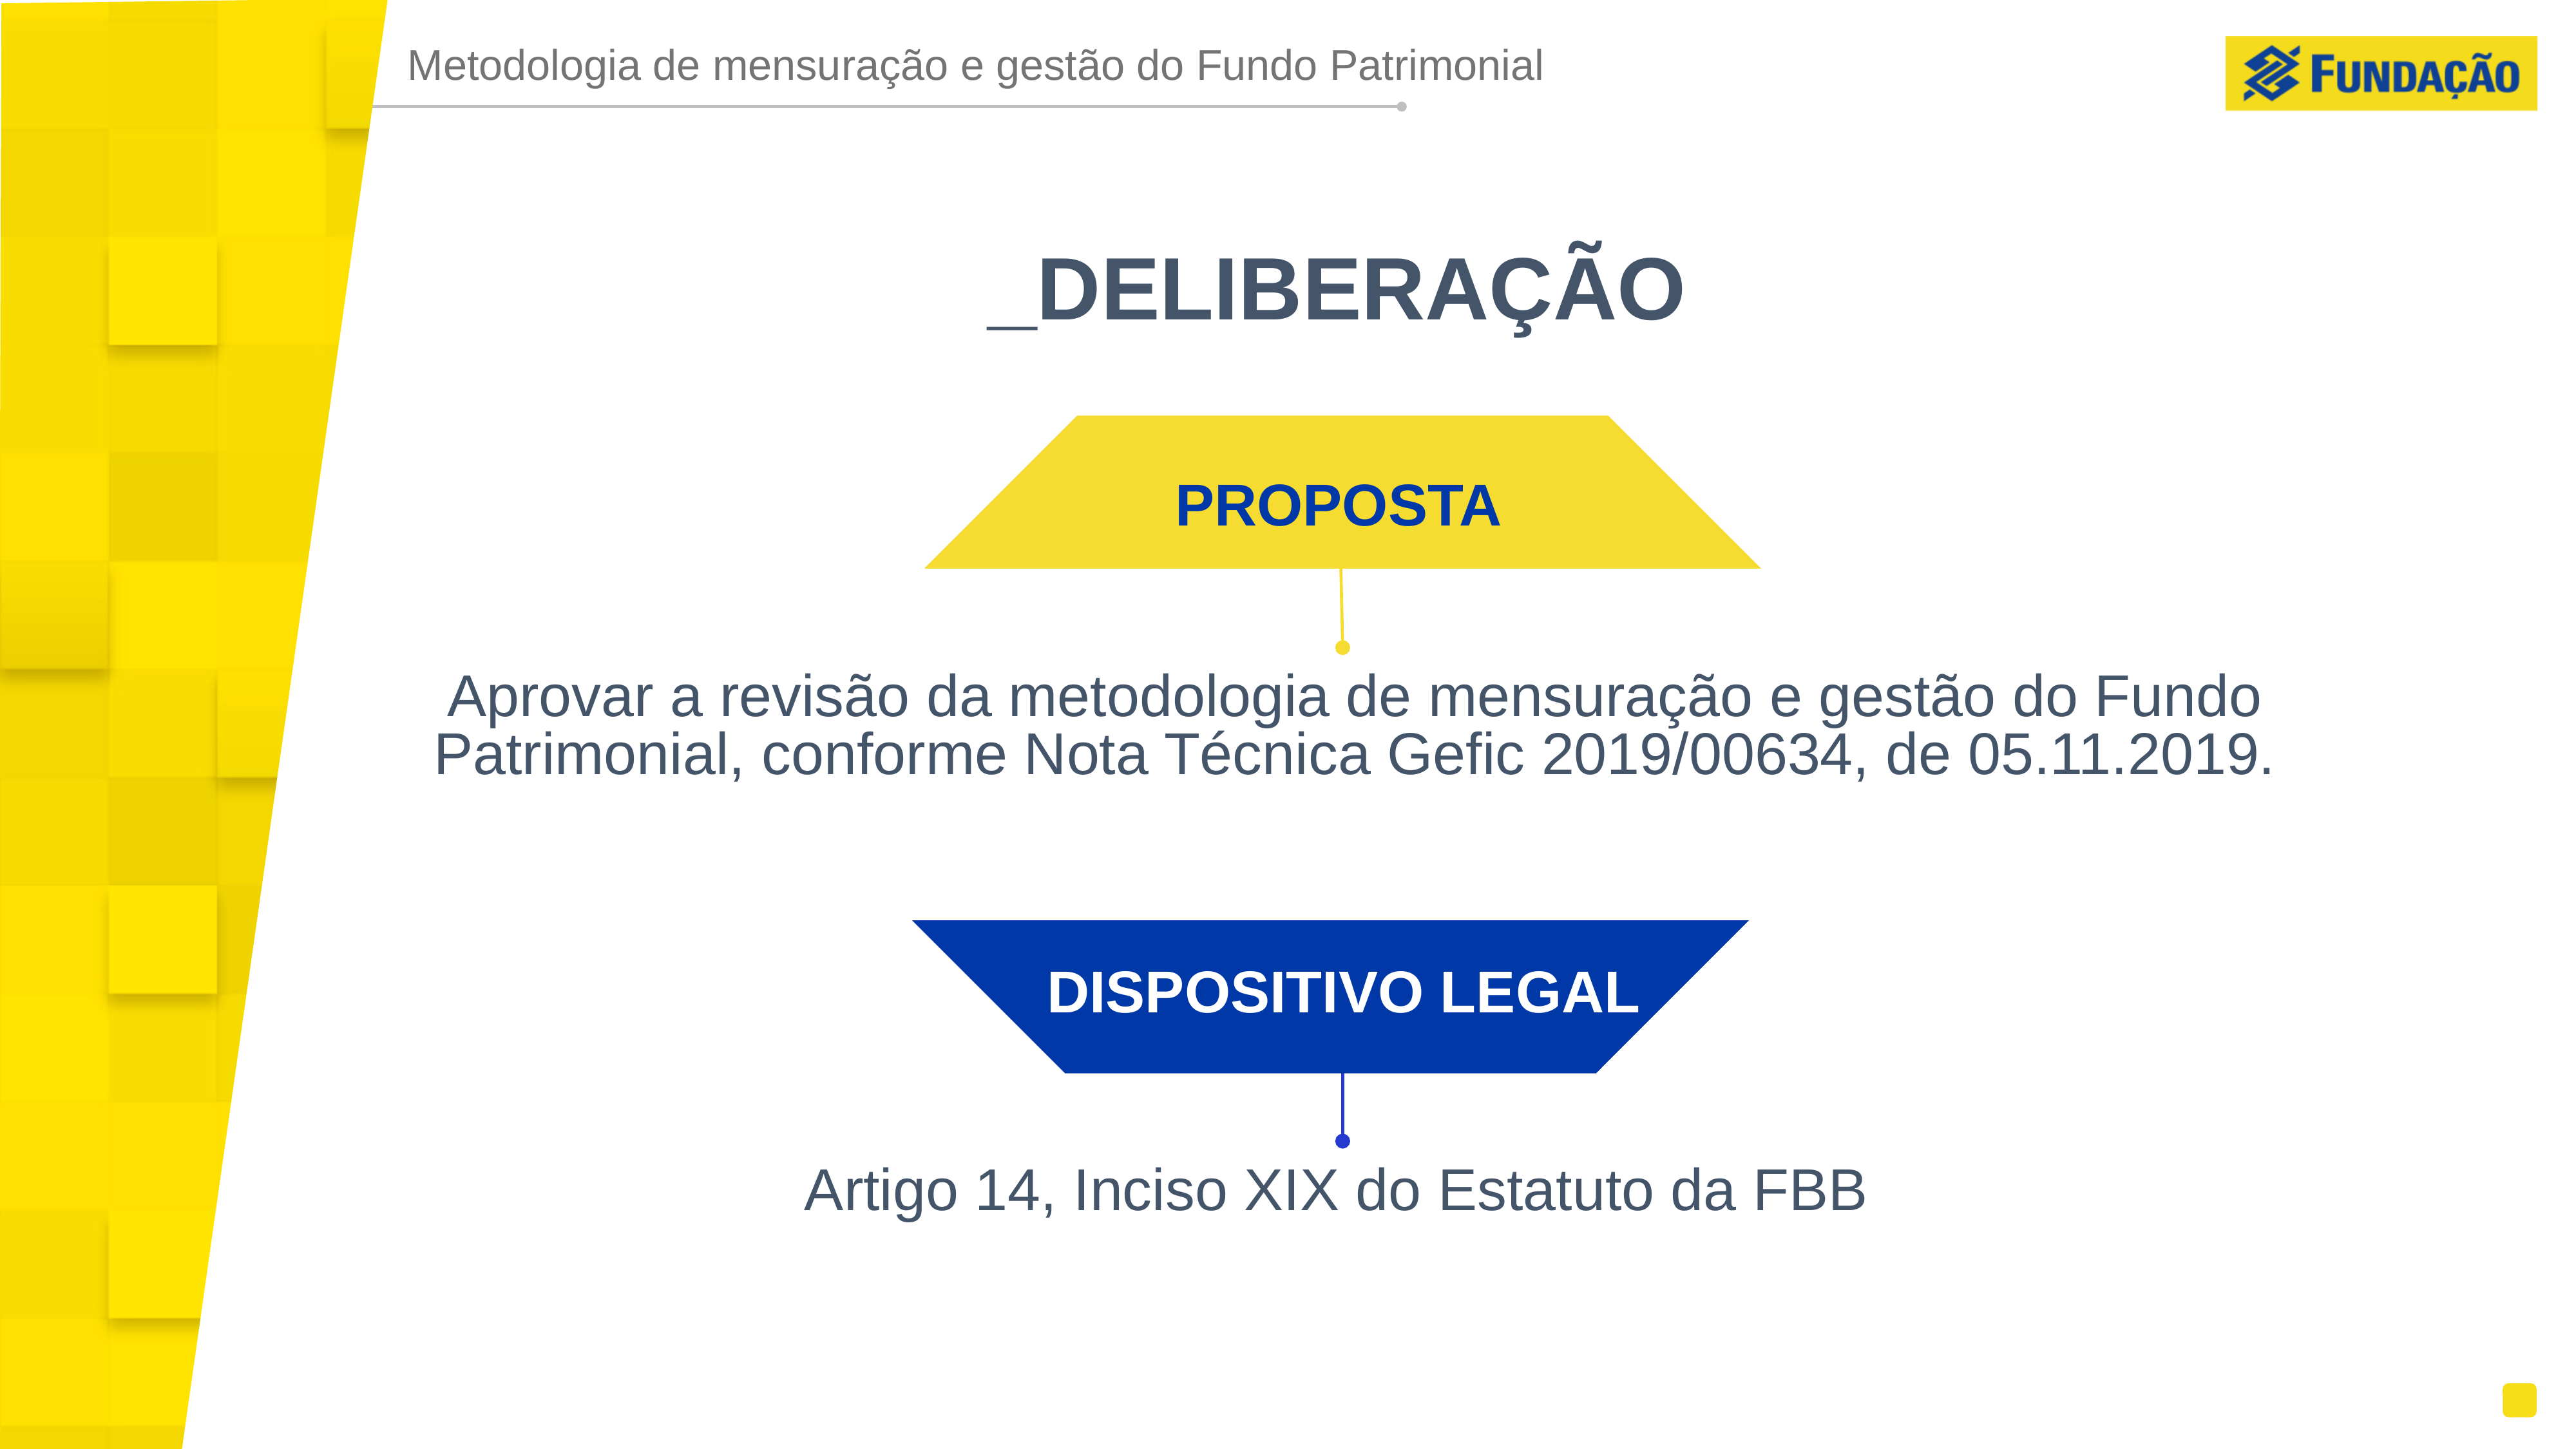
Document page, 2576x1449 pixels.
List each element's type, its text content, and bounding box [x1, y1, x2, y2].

text_box DISPOSITIVO LEGAL [1037, 949, 1748, 1030]
text_box Metodologia de mensuração e gestão do Fundo Patrimonial [398, 32, 1555, 93]
text_box Artigo 14, Inciso XIX do Estatuto da FBB [426, 1153, 2247, 1234]
text_box Aprovar a revisão da metodologia de mensuração e gestão do Fundo Patrimonial, conforme Nota Técnica Gefic 2019/00634, de 05.11.2019. [355, 659, 2356, 798]
text_box [922, 415, 1763, 569]
picture [0, 0, 388, 1449]
text_box [910, 920, 1751, 1074]
text_box [2502, 1383, 2537, 1418]
text_box _DELIBERAÇÃO [978, 198, 1697, 343]
text_box PROPOSTA [1165, 462, 1567, 543]
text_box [1340, 532, 1343, 648]
picture [2226, 36, 2538, 111]
